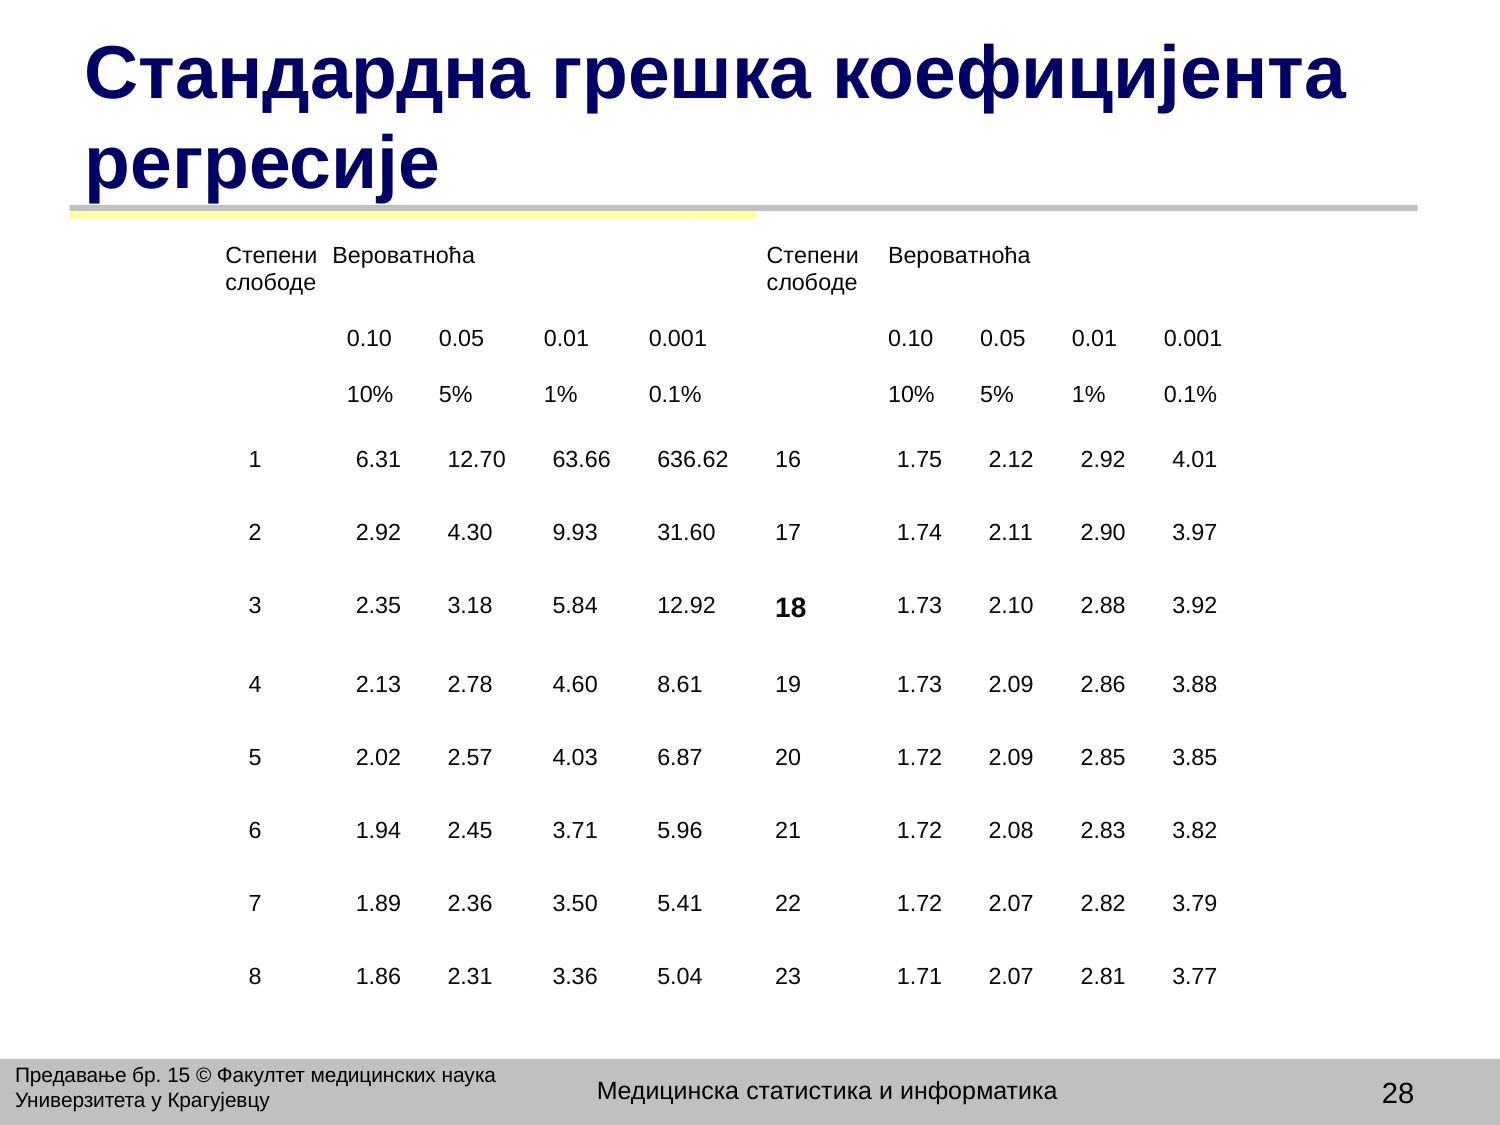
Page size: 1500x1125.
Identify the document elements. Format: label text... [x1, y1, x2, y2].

slide_number 28 [1164, 1066, 1430, 1125]
slide_number Предавање бр. 15 © Факултет медицинских наука Универзитета у Крагујевцу [0, 1053, 616, 1108]
title Стандардна грешка коефицијента регресије [69, 19, 1426, 208]
footer Медицинска статистика и информатика [512, 1066, 1144, 1125]
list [200, 226, 1309, 1055]
